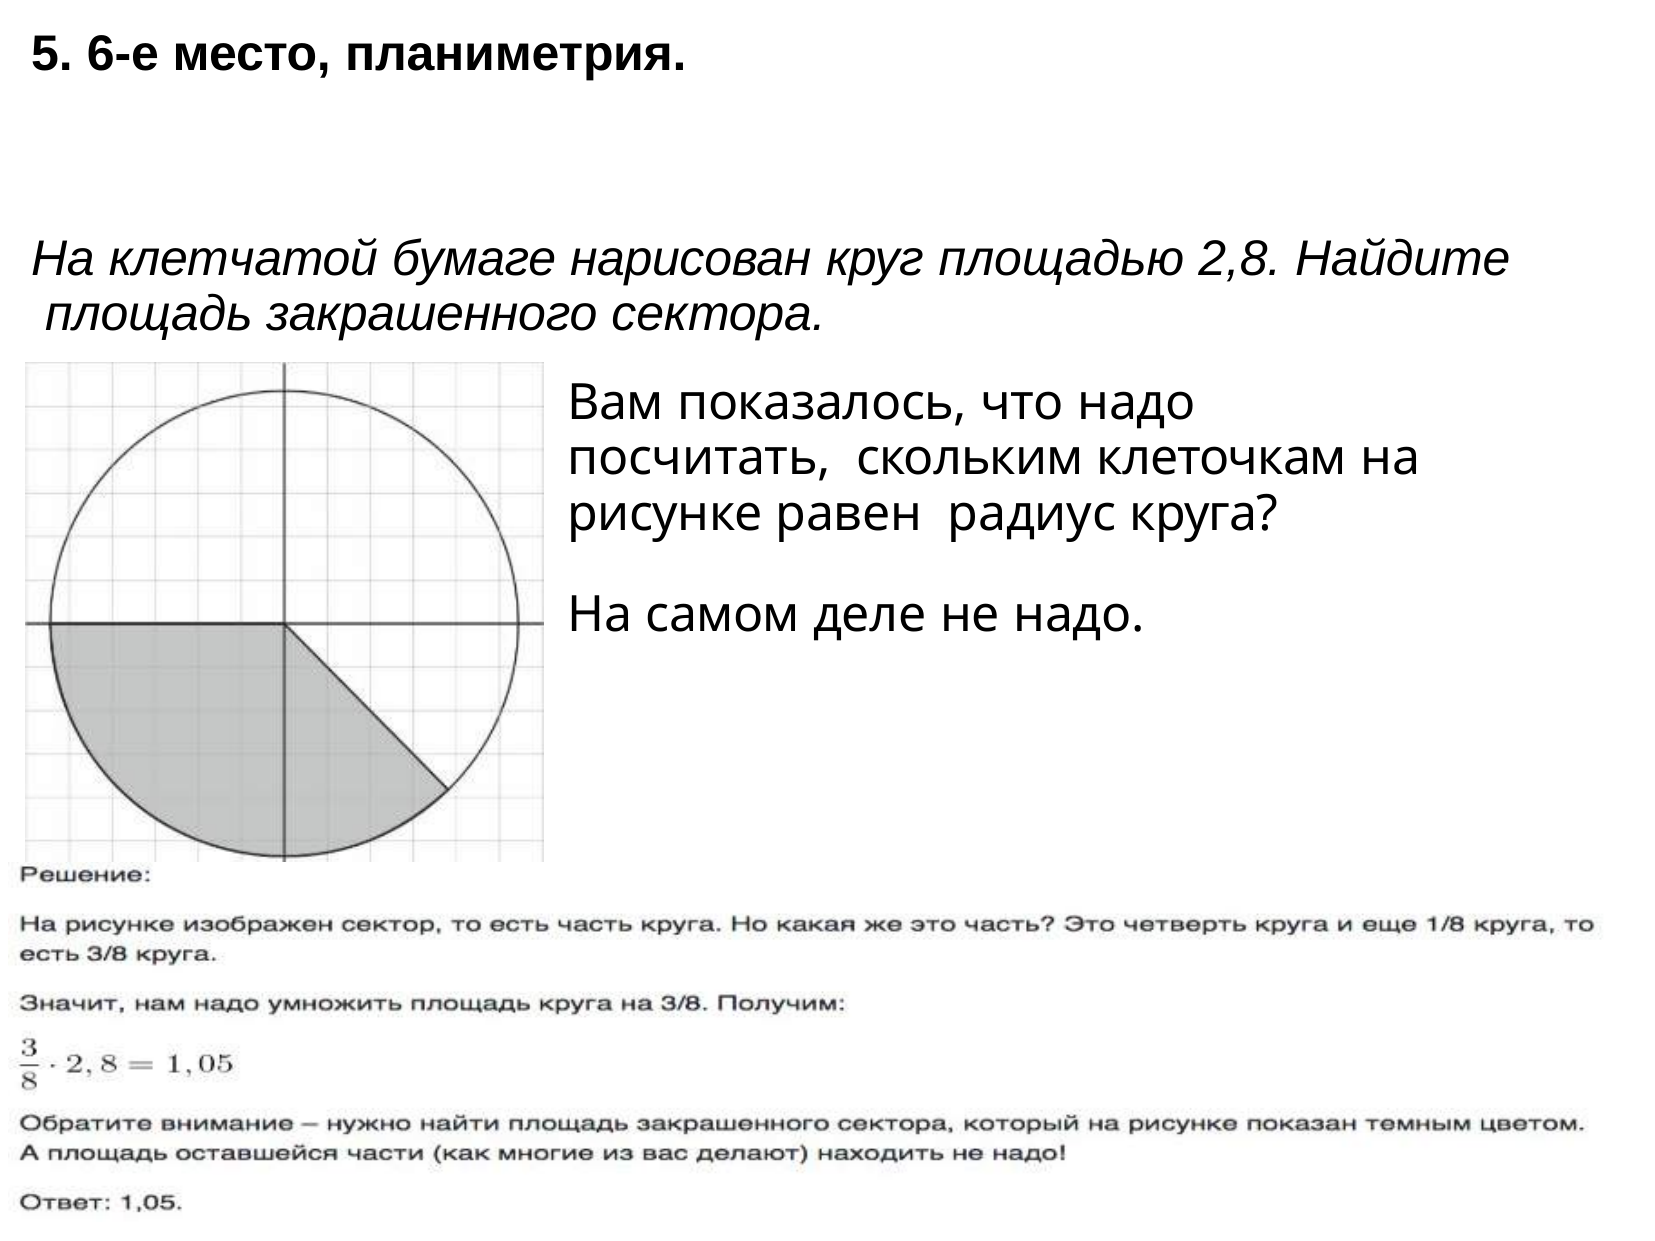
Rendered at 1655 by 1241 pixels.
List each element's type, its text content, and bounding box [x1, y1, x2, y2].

title 5. 6-е место, планиметрия. [29, 18, 692, 221]
picture [8, 362, 1607, 1222]
text_box На клетчатой бумаге нарисован круг площадью 2,8. Найдите площадь закрашенного сектора. Вам показалось, что надо посчитать, скольким клеточкам на рисунке равен радиус круга? На самом деле не надо. [29, 221, 1522, 642]
